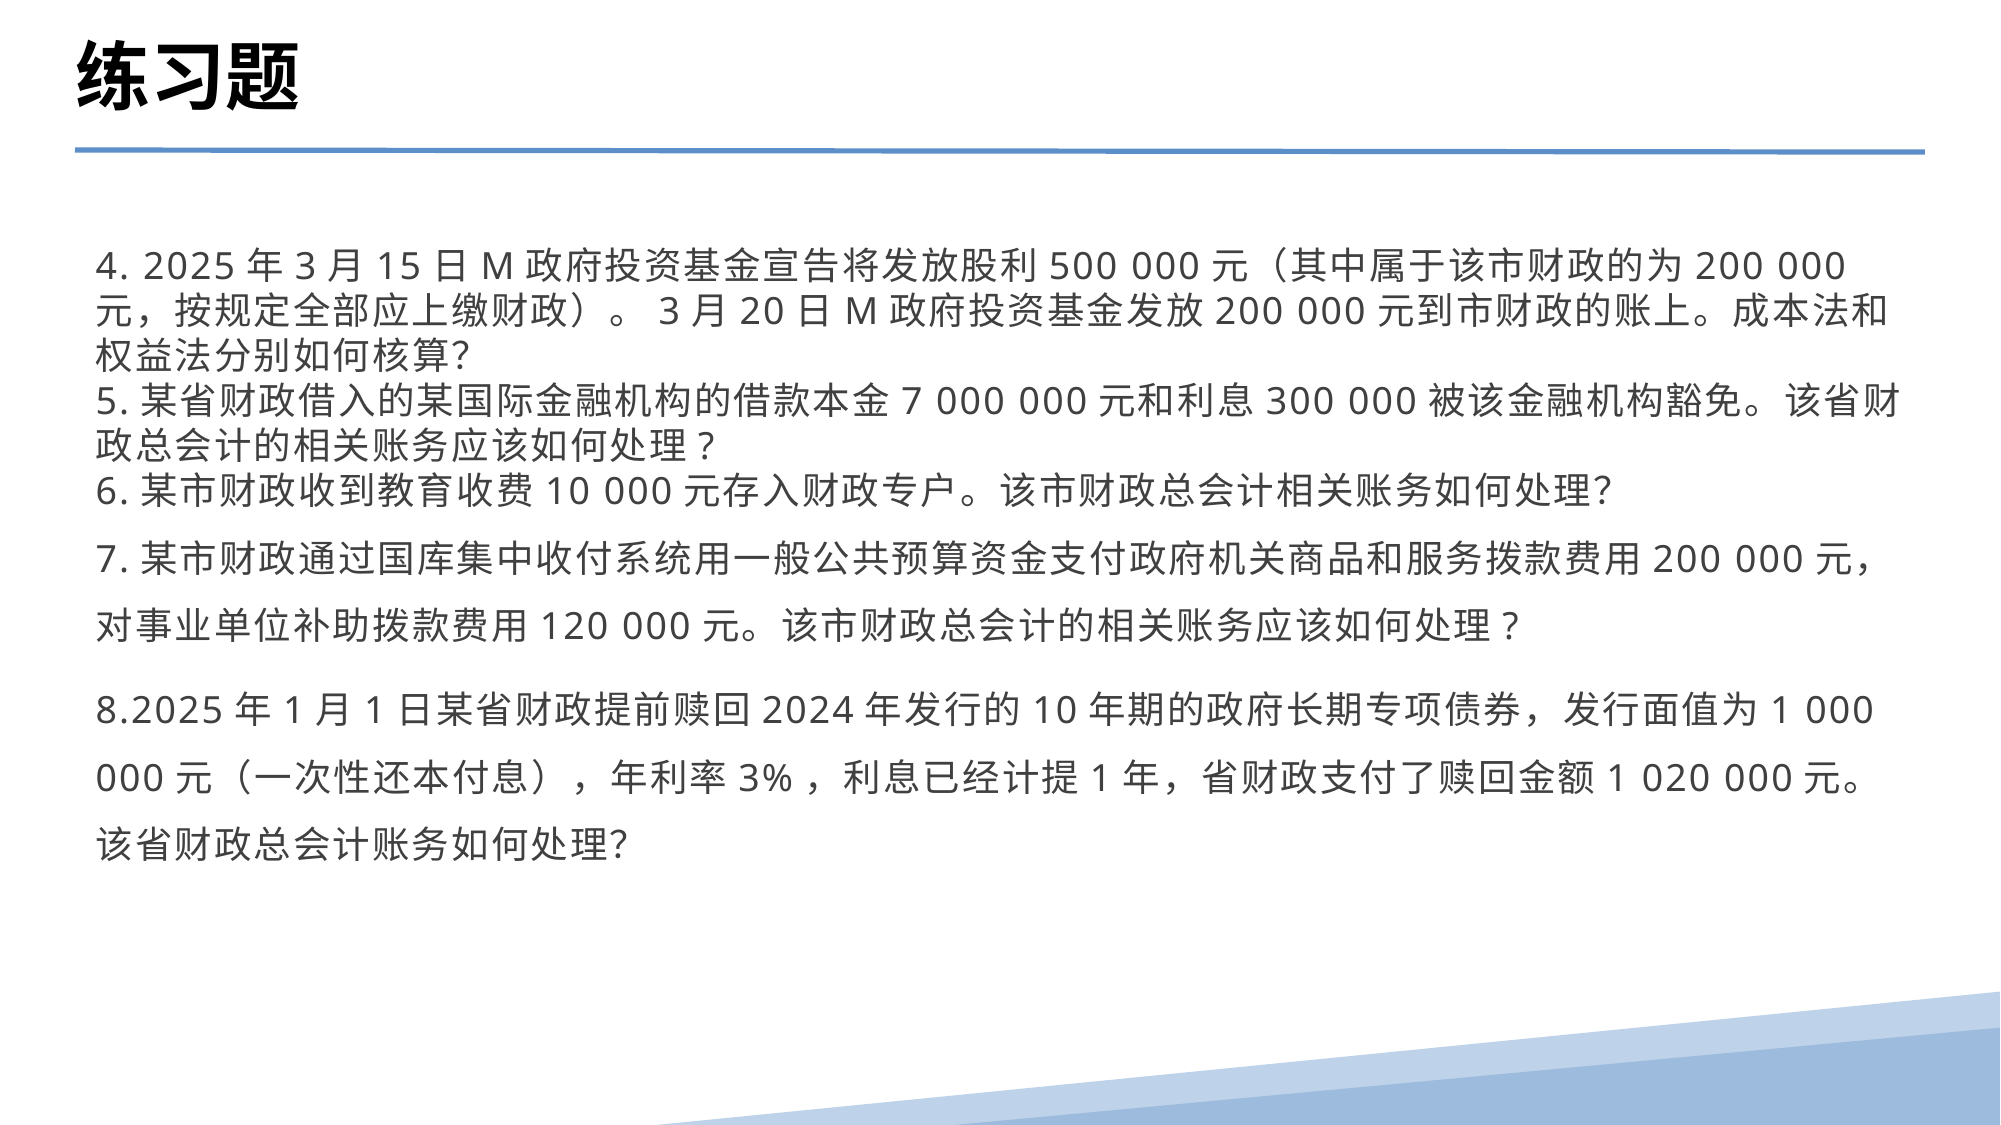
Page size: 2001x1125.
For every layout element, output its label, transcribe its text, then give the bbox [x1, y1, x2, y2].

text_box 练习题 [75, 24, 1925, 125]
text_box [74, 149, 1925, 153]
text_box 4. 2025年3月15日M政府投资基金宣告将发放股利500 000元（其中属于该市财政的为200 000元，按规定全部应上缴财政）。3月20日M政府投资基金发放200 000元到市财政的账上。成本法和权益法分别如何核算？ 5.某省财政借入的某国际金融机构的借款本金7 000 000元和利息300 000被该金融机构豁免。该省财政总会计的相关账务应该如何处理? 6.某市财政收到教育收费10 000元存入财政专户。该市财政总会计相关账务如何处理？ 7.某市财政通过国库集中收付系统用一般公共预算资金支付政府机关商品和服务拨款费用200 000元，对事业单位补助拨款费用120 000元。该市财政总会计的相关账务应该如何处理? 8.2025年1月1日某省财政提前赎回2024年发行的10年期的政府长期专项债券，发行面值为1 000 000元（一次性还本付息），年利率3%，利息已经计提1年，省财政支付了赎回金额1 020 000元。该省财政总会计账务如何处理？ [85, 194, 1925, 985]
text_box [656, 991, 2000, 1125]
